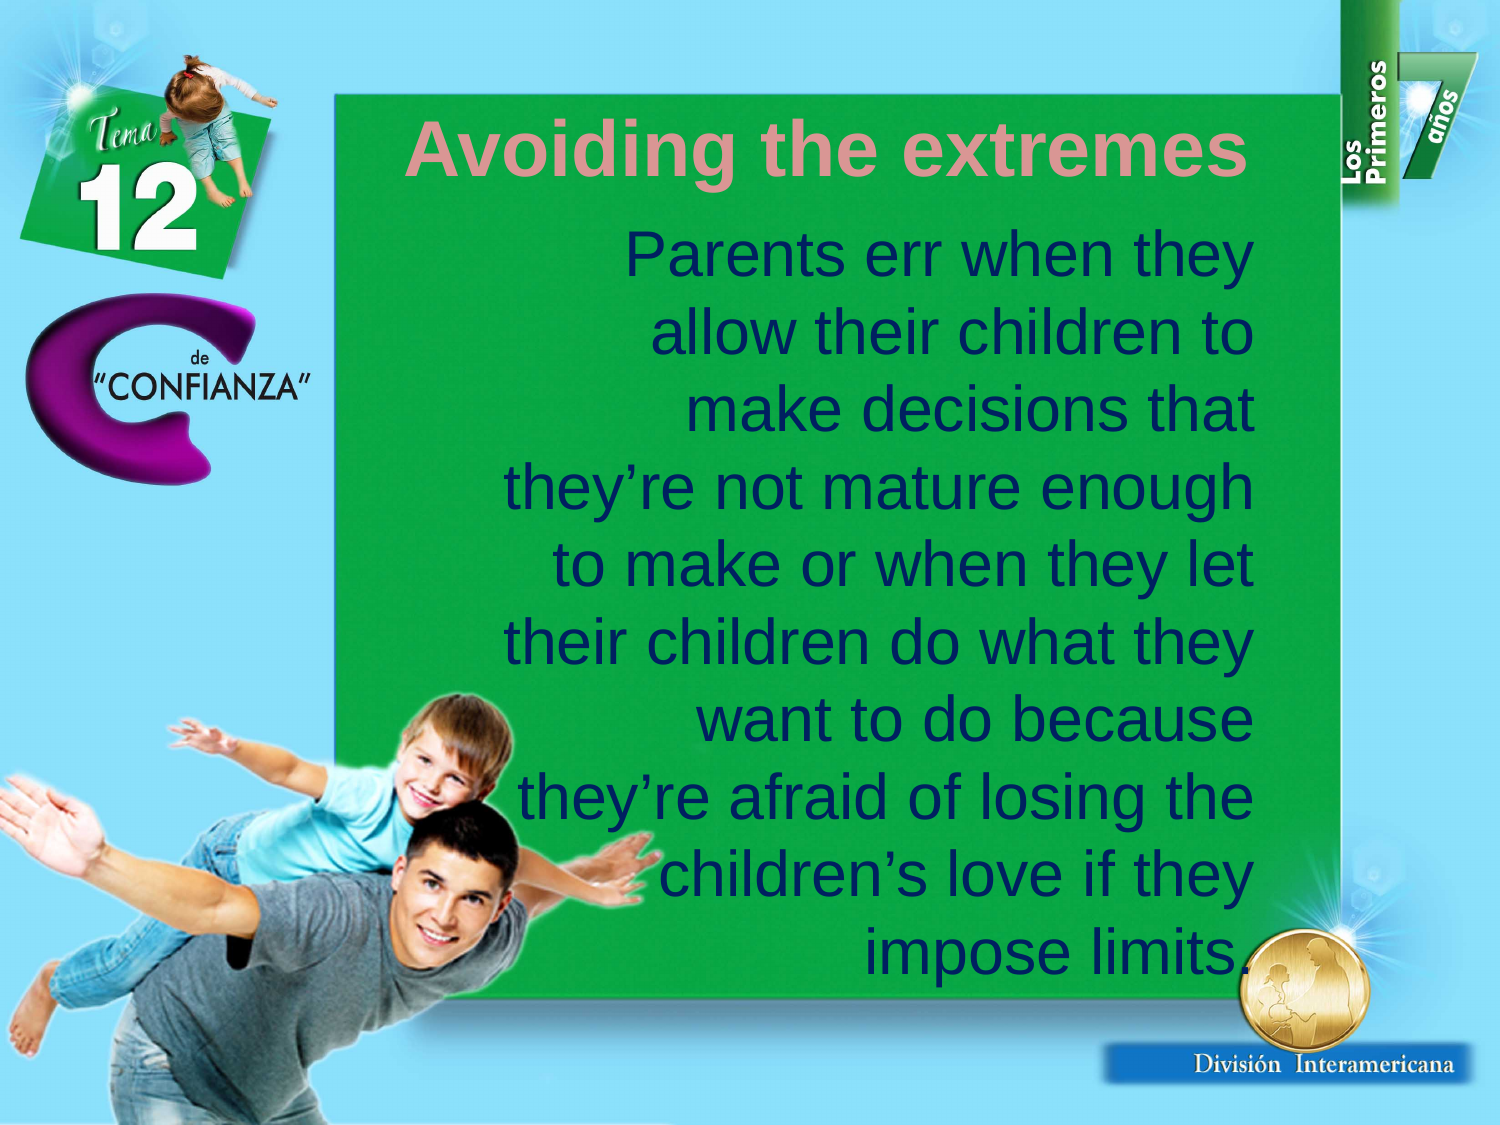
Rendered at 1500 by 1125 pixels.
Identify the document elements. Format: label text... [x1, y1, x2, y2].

picture [0, 0, 1500, 1125]
text_box Avoiding the extremes Parents err when they allow their children to make decisions that they’re not mature enough to make or when they let their children do what they want to do because they’re afraid of losing the children’s love if they impose limits. [383, 90, 1270, 995]
